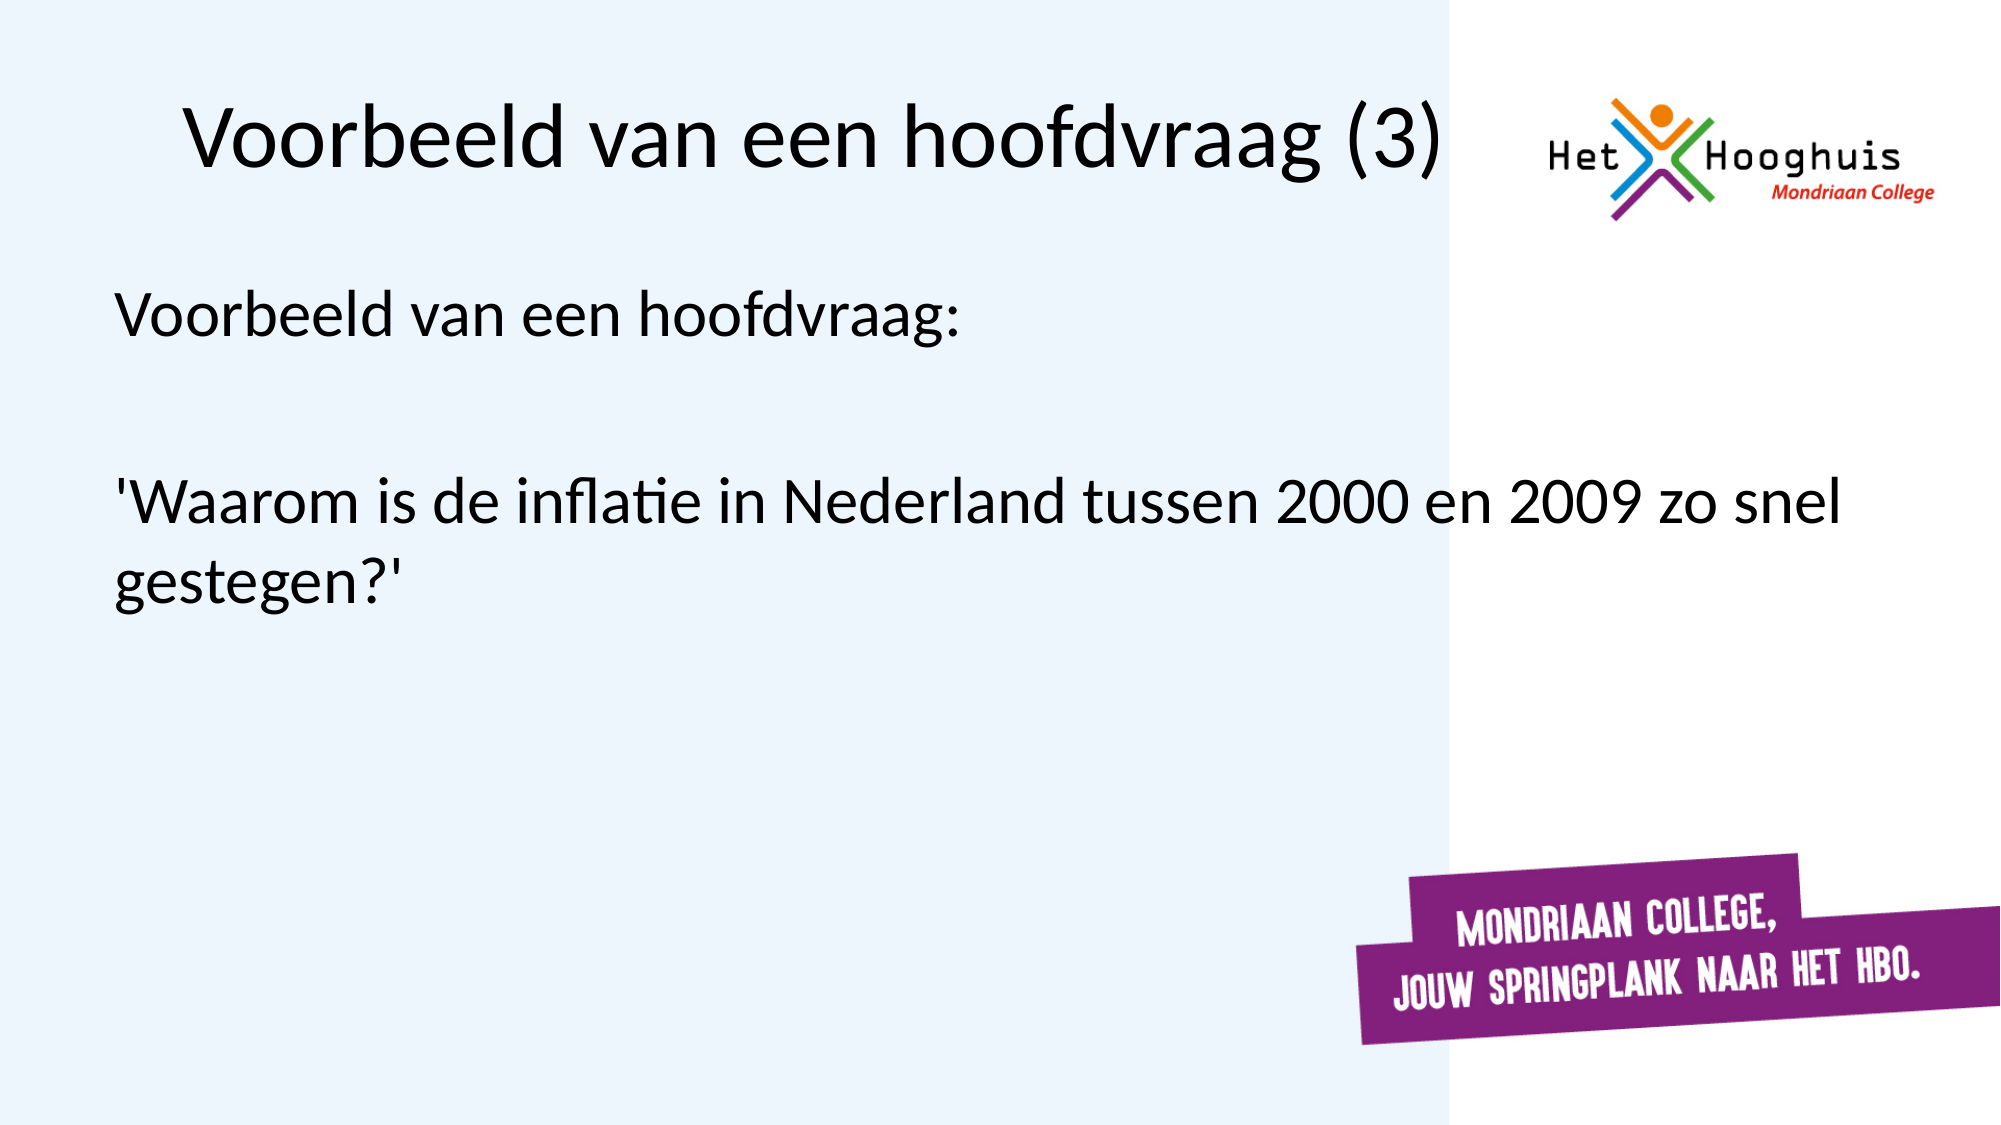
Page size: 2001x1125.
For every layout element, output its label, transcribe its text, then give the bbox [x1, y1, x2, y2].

picture [0, 0, 2000, 1125]
list Voorbeeld van een hoofdvraag: 'Waarom is de inflatie in Nederland tussen 2000 en 2009 zo snel gestegen?' [99, 262, 1900, 1005]
title Voorbeeld van een hoofdvraag (3) [0, 37, 1715, 225]
